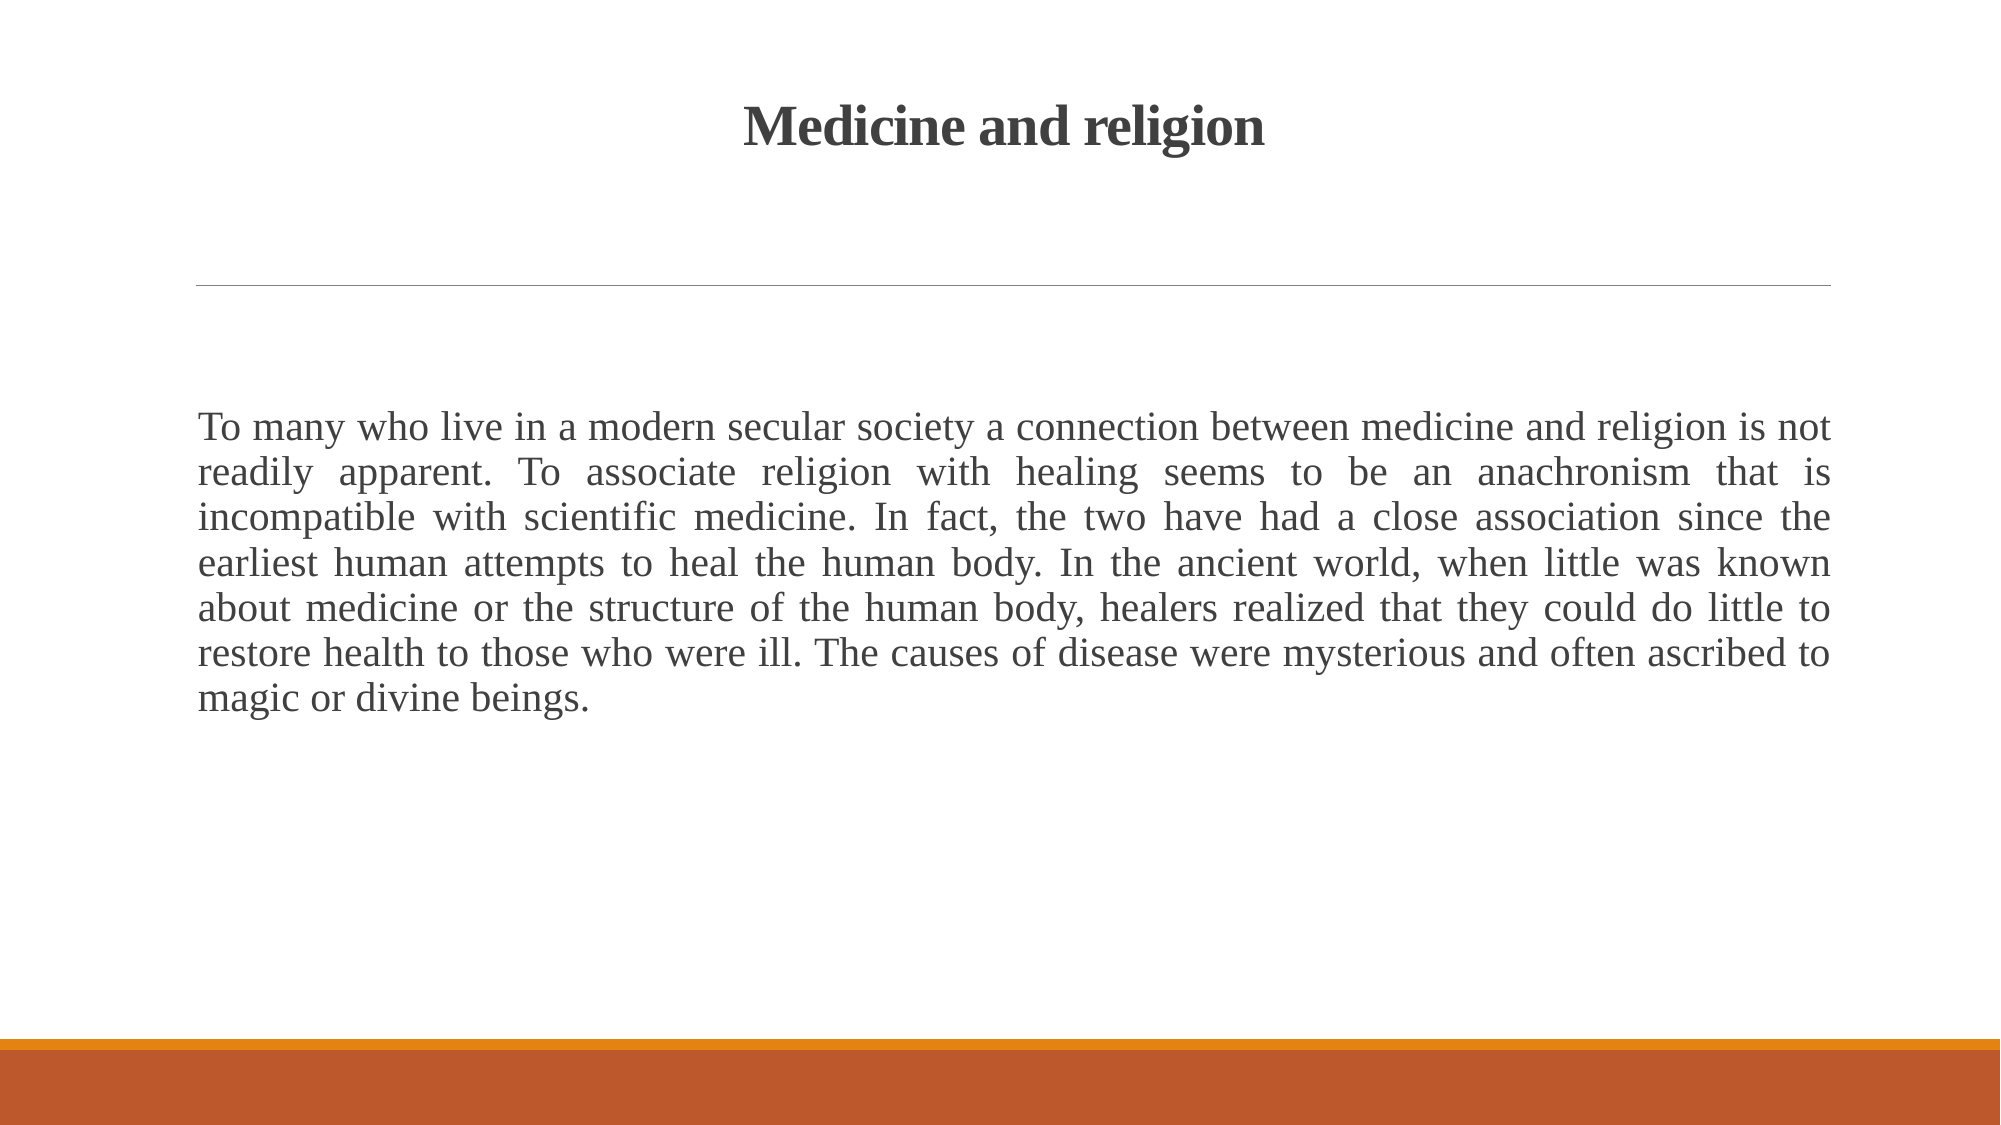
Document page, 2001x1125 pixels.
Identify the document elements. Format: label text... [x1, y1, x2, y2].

title Medicine and religion [180, 47, 1830, 285]
list To many who live in a modern secular society a connection between medicine and religion is not readily apparent. To associate religion with healing seems to be an anachronism that is incompatible with scientific medicine. In fact, the two have had a close association since the earliest human attempts to heal the human body. In the ancient world, when little was known about medicine or the structure of the human body, healers realized that they could do little to restore health to those who were ill. The causes of disease were mysterious and often ascribed to magic or divine beings. [182, 318, 1833, 885]
